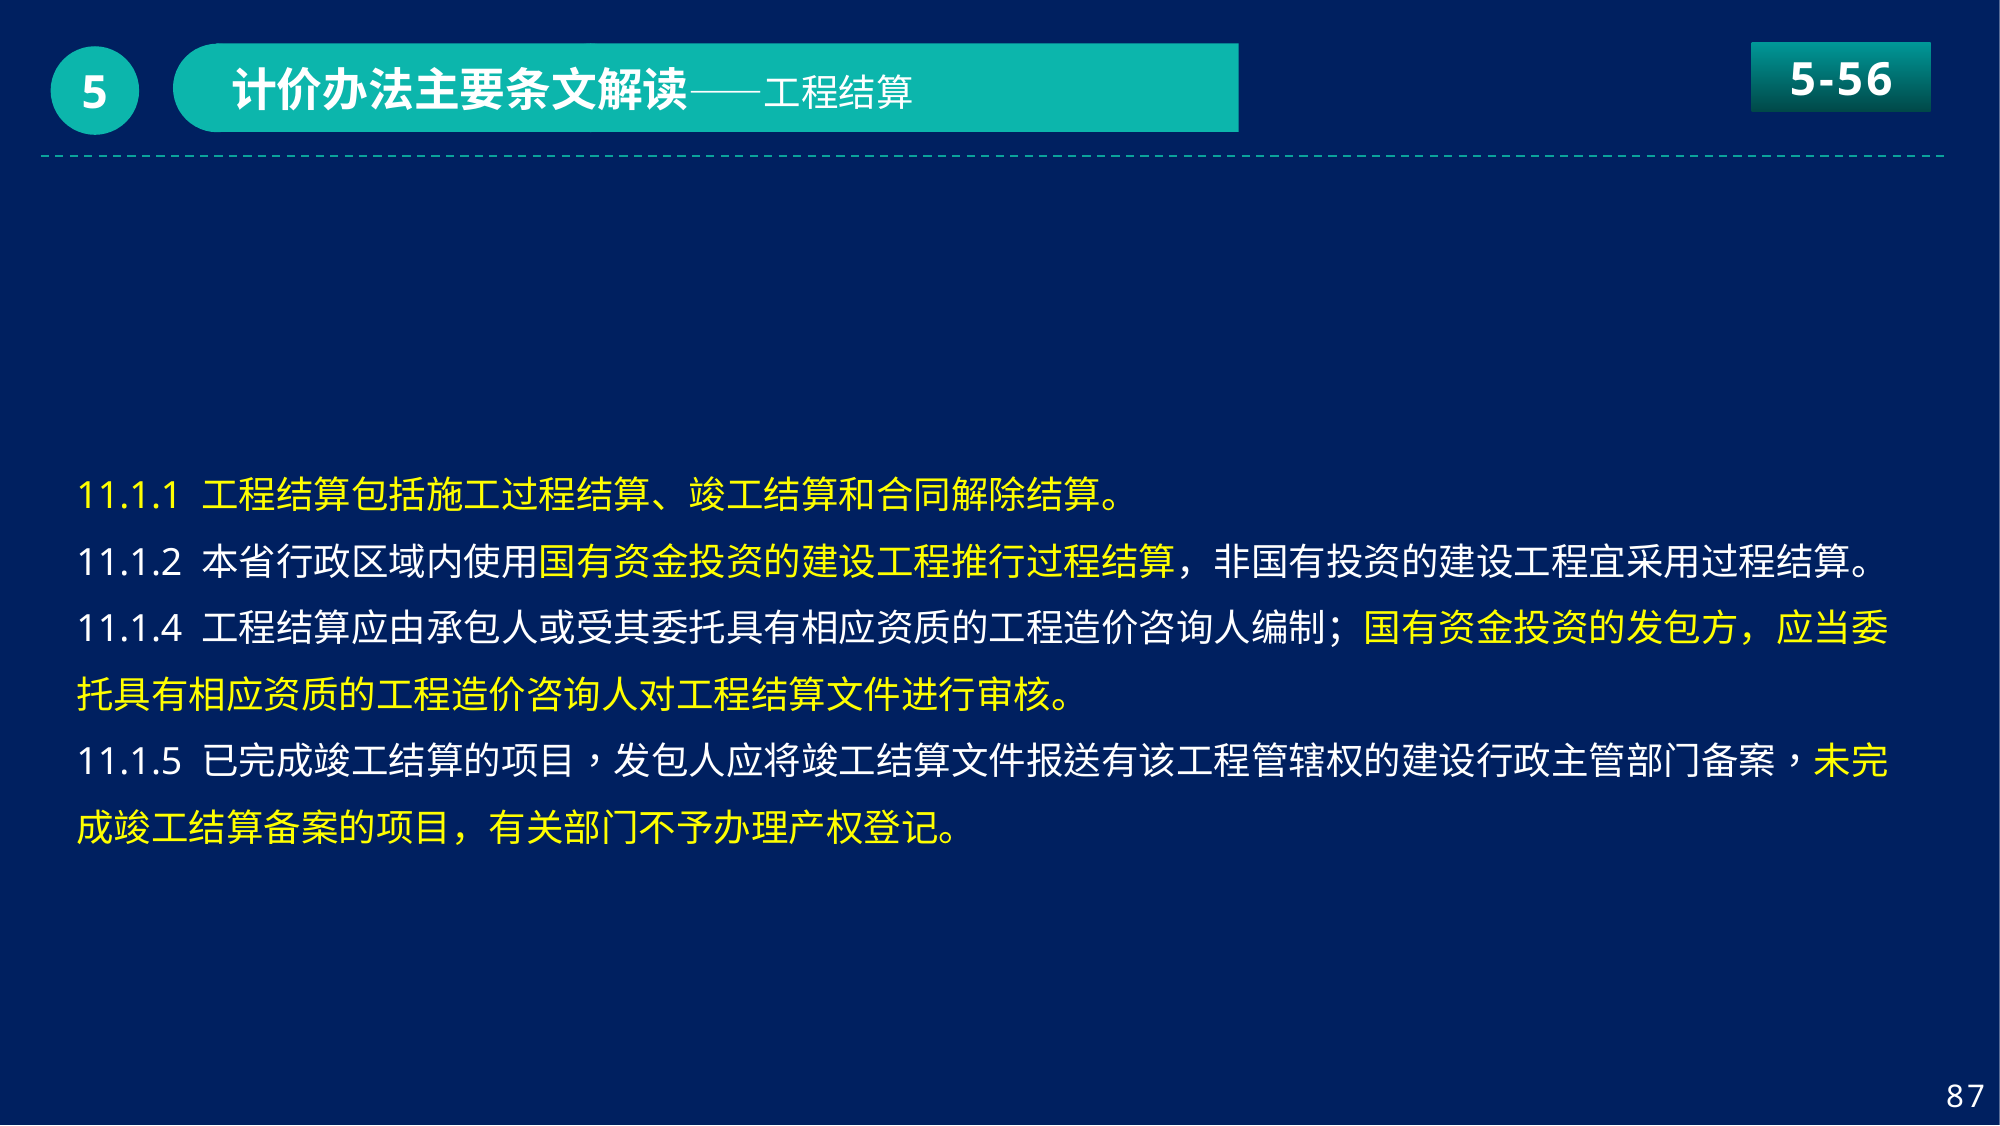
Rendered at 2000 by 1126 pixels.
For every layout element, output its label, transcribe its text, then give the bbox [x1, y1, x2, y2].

text_box 11.1.1 工程结算包括施工过程结算、竣工结算和合同解除结算。 11.1.2 本省行政区域内使用国有资金投资的建设工程推行过程结算，非国有投资的建设工程宜采用过程结算。 11.1.4 工程结算应由承包人或受其委托具有相应资质的工程造价咨询人编制；国有资金投资的发包方，应当委托具有相应资质的工程造价咨询人对工程结算文件进行审核。 11.1.5 已完成竣工结算的项目，发包人应将竣工结算文件报送有该工程管辖权的建设行政主管部门备案，未完成竣工结算备案的项目，有关部门不予办理产权登记。 [62, 442, 1937, 856]
text_box 87 [1905, 1065, 2000, 1126]
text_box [40, 43, 1950, 157]
